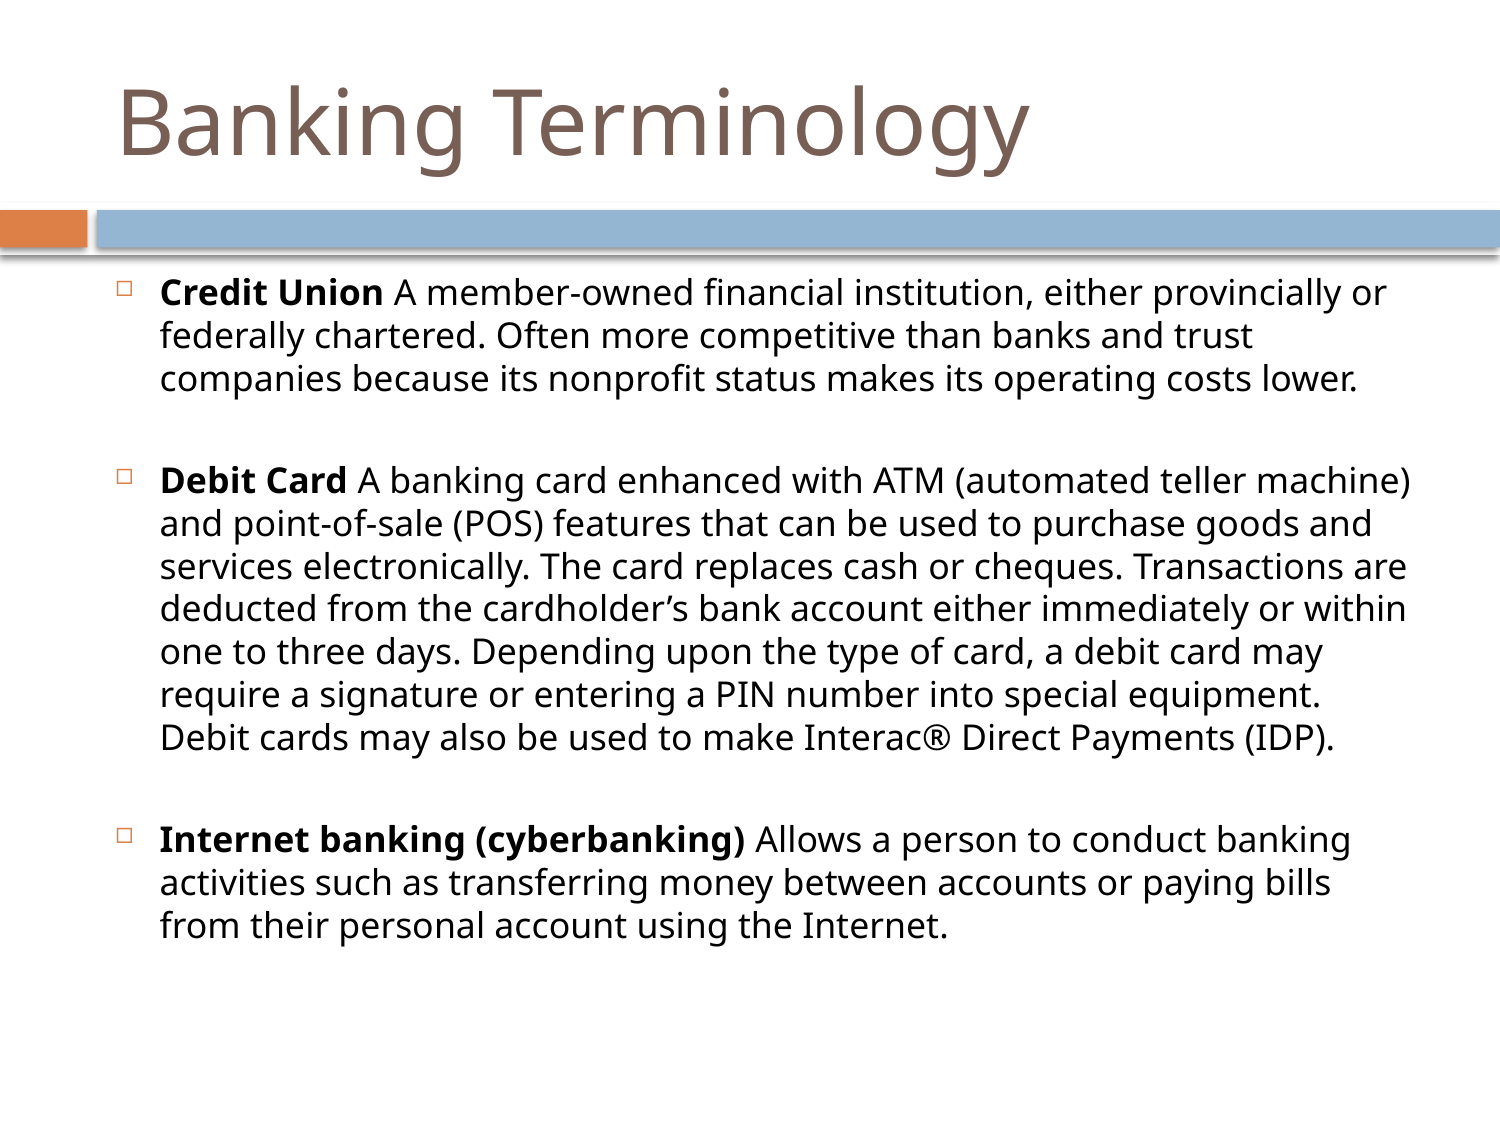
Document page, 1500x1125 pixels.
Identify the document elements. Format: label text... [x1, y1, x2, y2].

title Banking Terminology [100, 37, 1438, 200]
list Credit Union A member-owned financial institution, either provincially or federally chartered. Often more competitive than banks and trust companies because its nonprofit status makes its operating costs lower. Debit Card A banking card enhanced with ATM (automated teller machine) and point-of-sale (POS) features that can be used to purchase goods and services electronically. The card replaces cash or cheques. Transactions are deducted from the cardholder’s bank account either immediately or within one to three days. Depending upon the type of card, a debit card may require a signature or entering a PIN number into special equipment. Debit cards may also be used to make Interac® Direct Payments (IDP). Internet banking (cyberbanking) Allows a person to conduct banking activities such as transferring money between accounts or paying bills from their personal account using the Internet. [100, 262, 1438, 1000]
